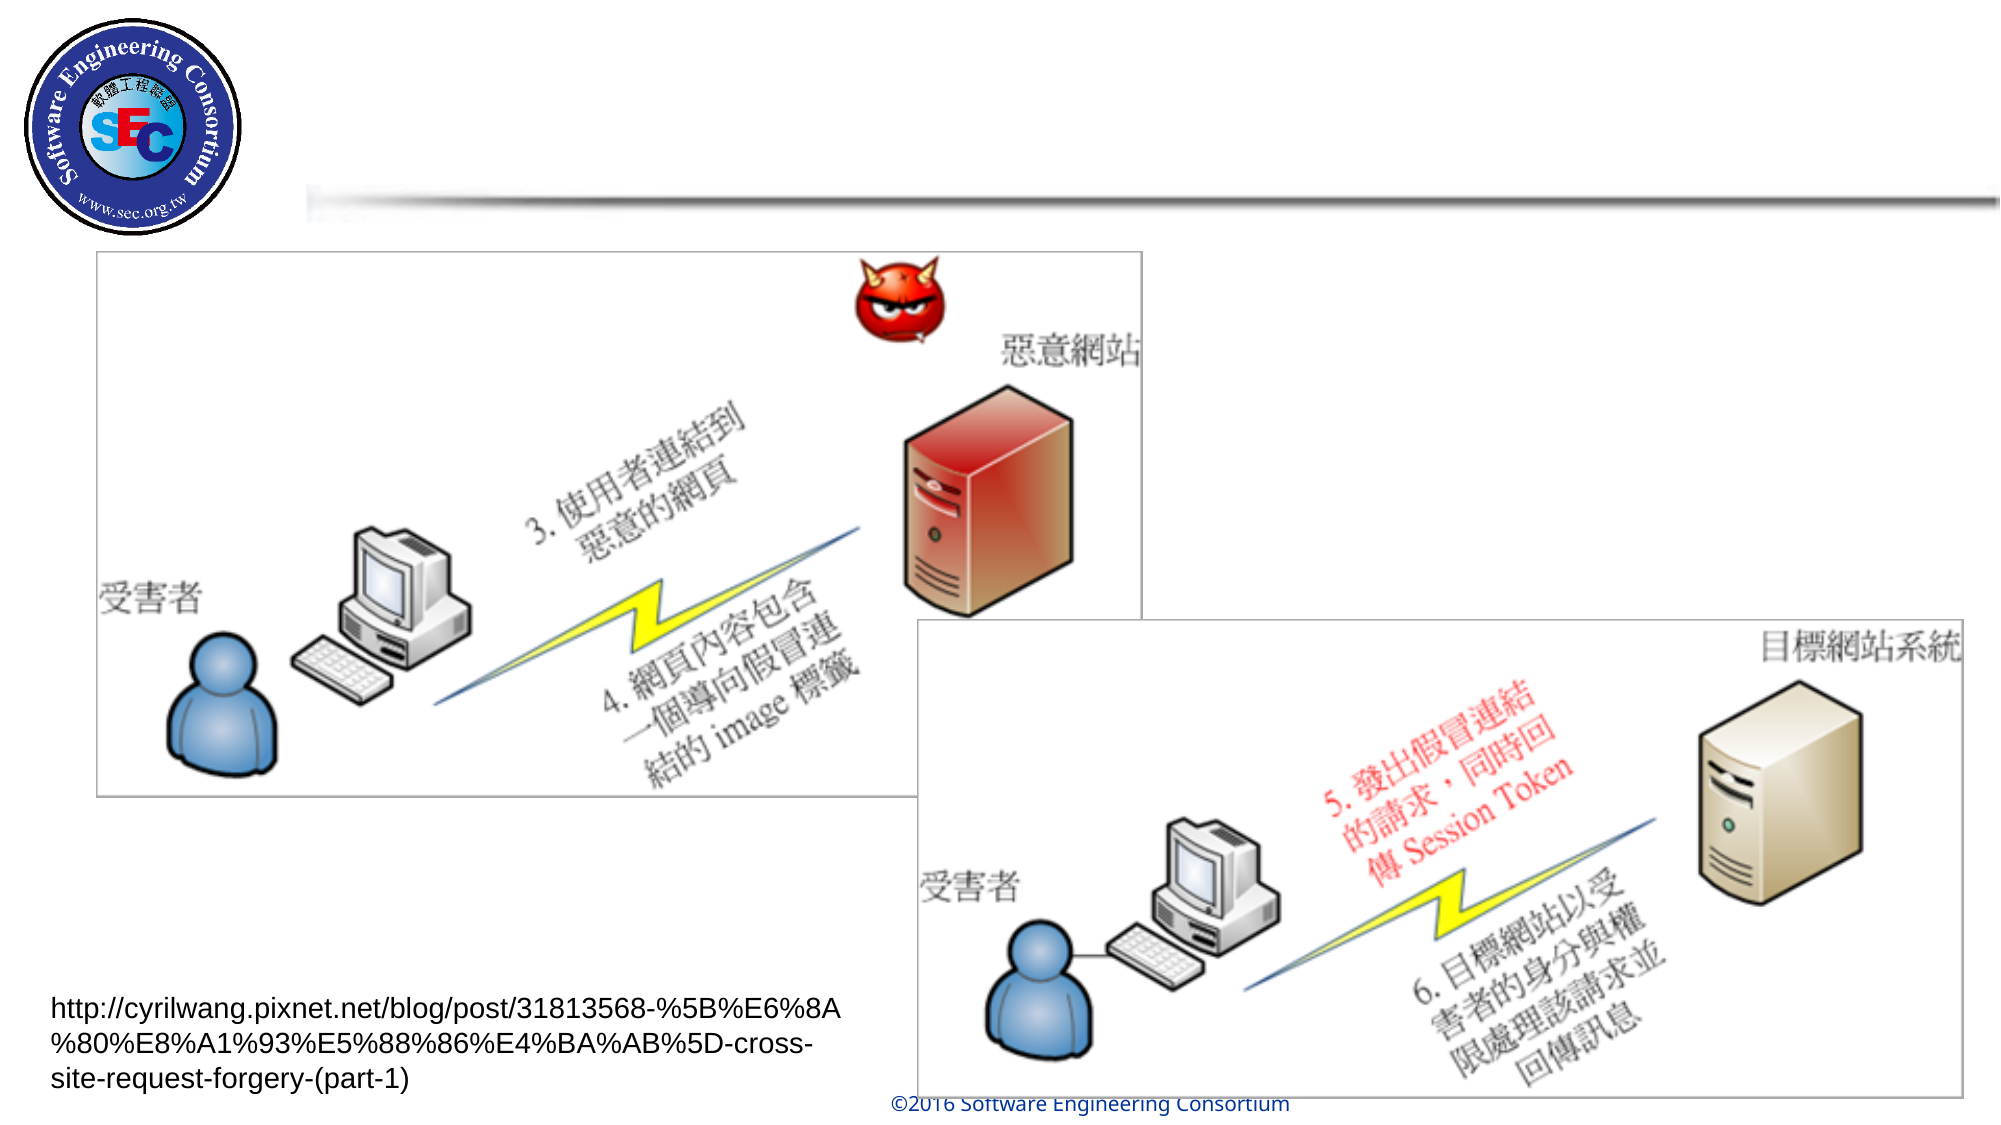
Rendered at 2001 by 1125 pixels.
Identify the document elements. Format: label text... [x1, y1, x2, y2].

text_box http://cyrilwang.pixnet.net/blog/post/31813568-%5B%E6%8A%80%E8%A1%93%E5%88%86%E4%BA%AB%5D-cross-site-request-forgery-(part-1) [35, 985, 880, 1099]
picture [306, 184, 2000, 223]
picture [0, 0, 1964, 1099]
